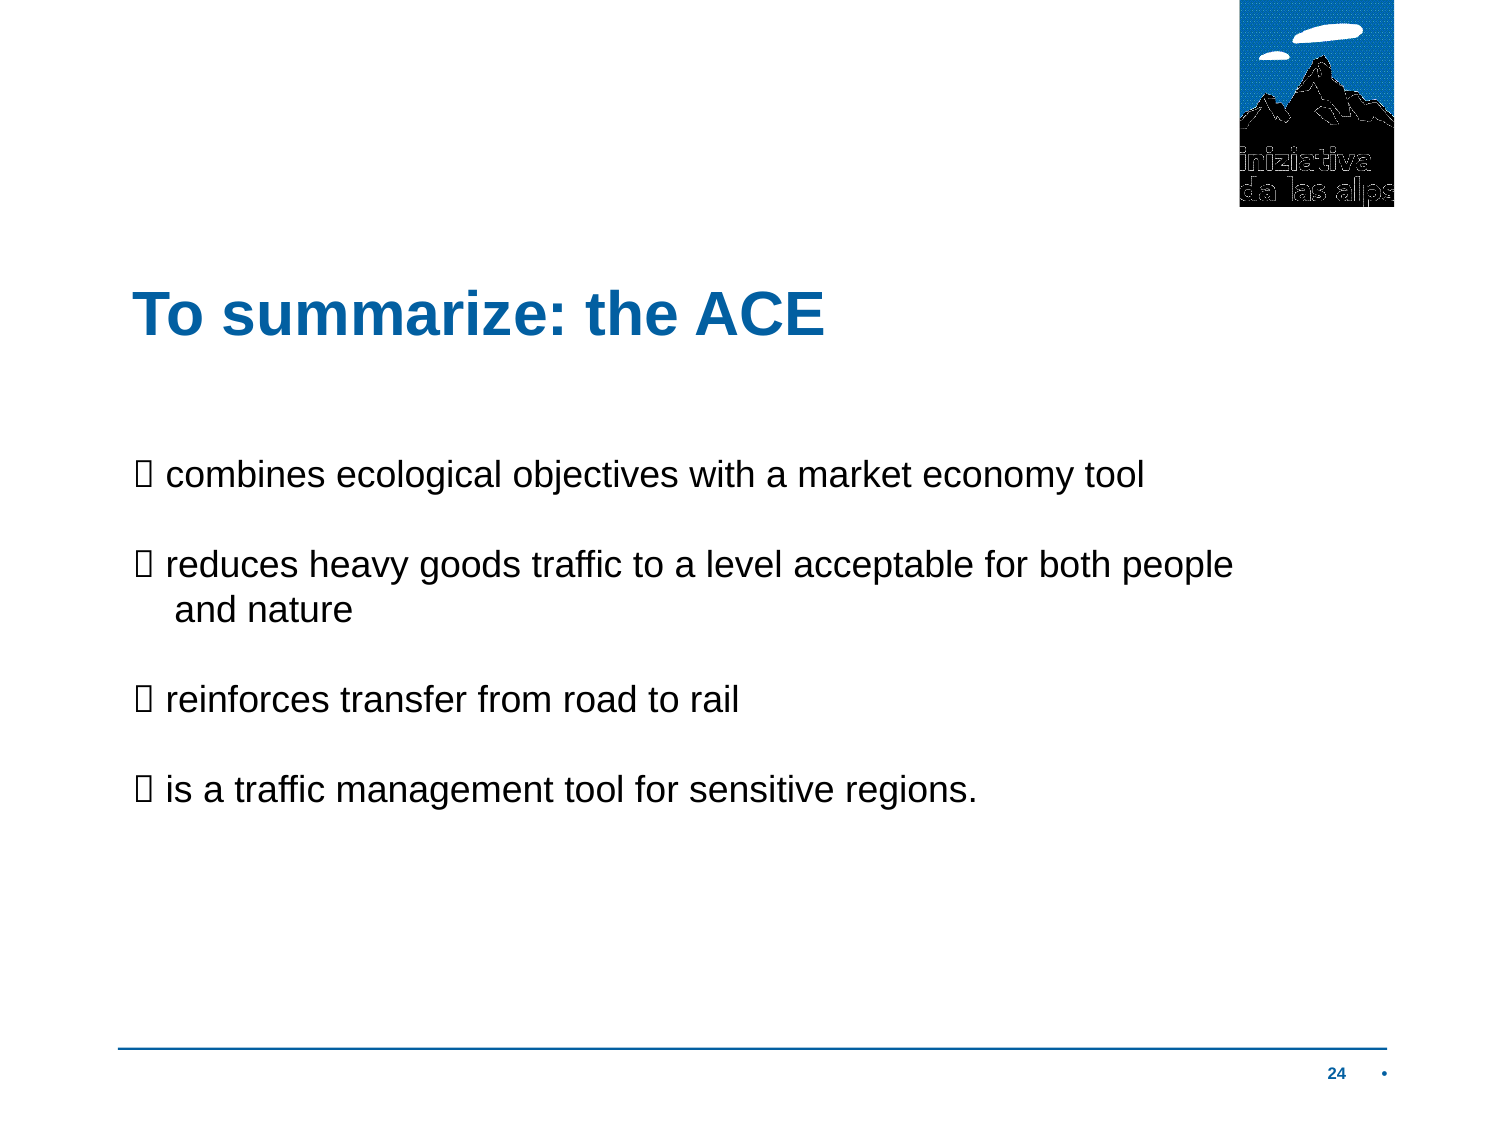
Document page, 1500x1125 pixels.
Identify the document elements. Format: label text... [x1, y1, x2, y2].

title To summarize: the ACE [117, 265, 1075, 356]
text_box  combines ecological objectives with a market economy tool  reduces heavy goods traffic to a level acceptable for both people and nature  reinforces transfer from road to rail  is a traffic management tool for sensitive regions. [117, 442, 1442, 818]
slide_number 24 [1074, 1062, 1347, 1107]
